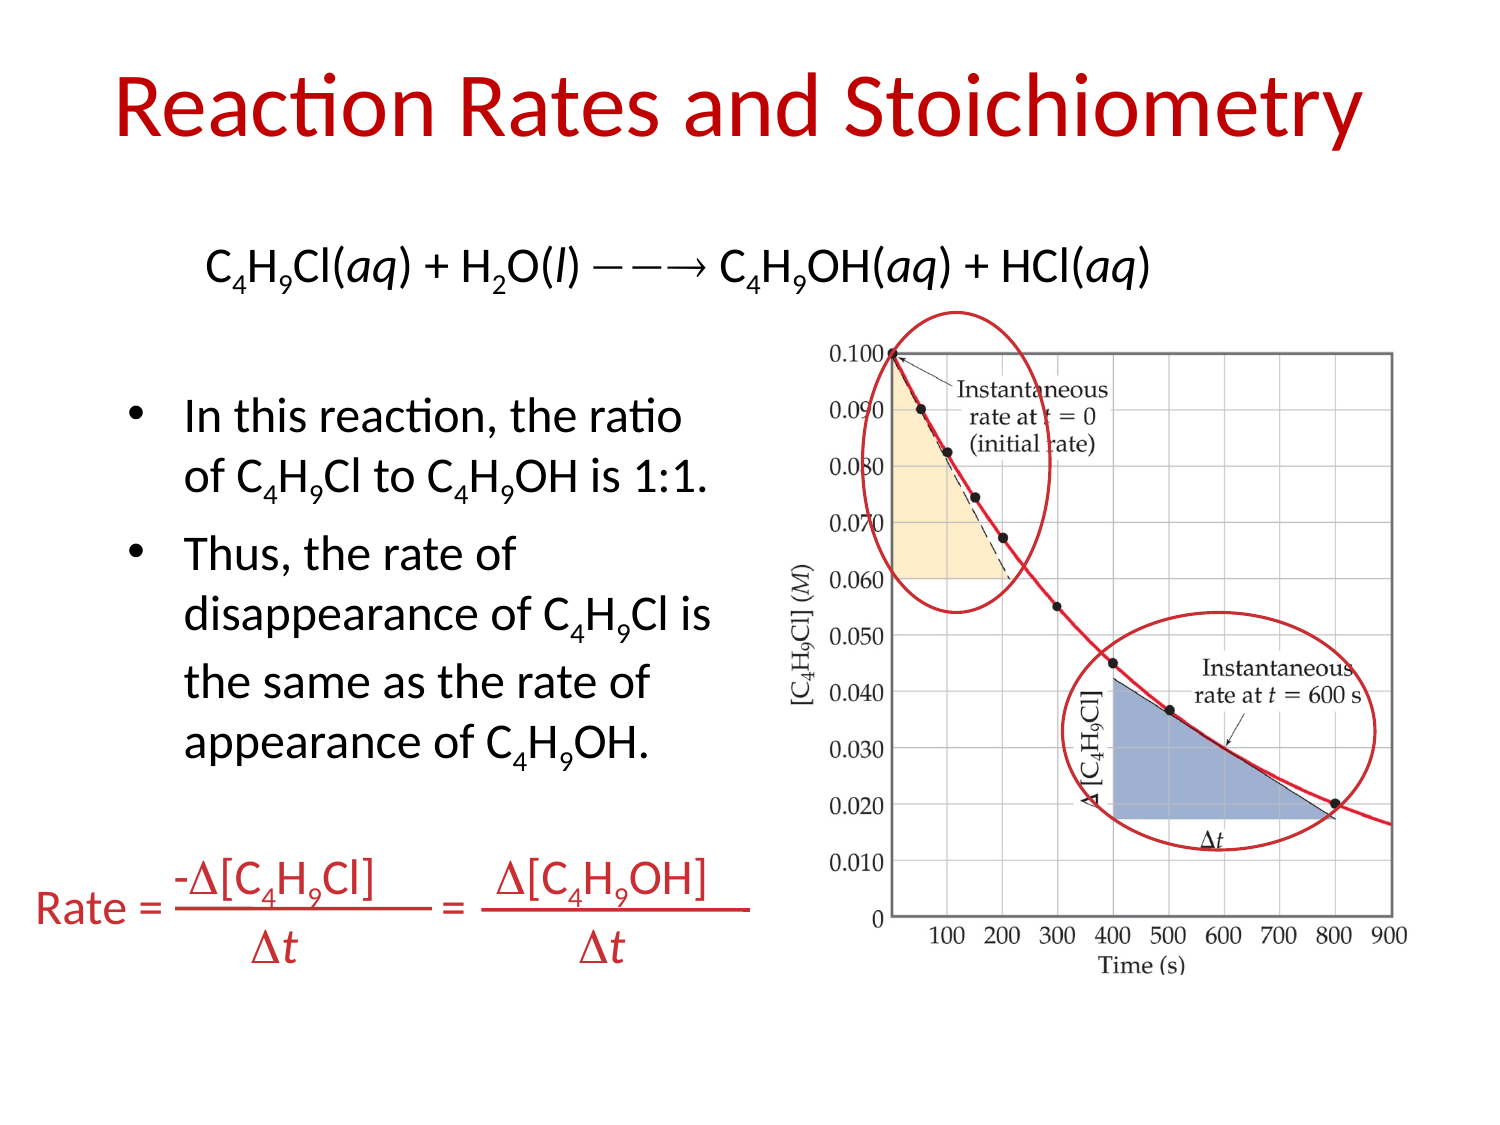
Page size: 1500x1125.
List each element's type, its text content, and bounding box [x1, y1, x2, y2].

text_box [905, 312, 1007, 336]
picture [783, 338, 1413, 976]
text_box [24, 837, 751, 974]
text_box C4H9Cl(aq) + H2O(l)  C4H9OH(aq) + HCl(aq) [190, 225, 1363, 308]
text_box Reaction Rates and Stoichiometry [0, 37, 1500, 225]
text_box In this reaction, the ratio of C4H9Cl to C4H9OH is 1:1. Thus, the rate of disappearance of C4H9Cl is the same as the rate of appearance of C4H9OH. [112, 374, 738, 835]
